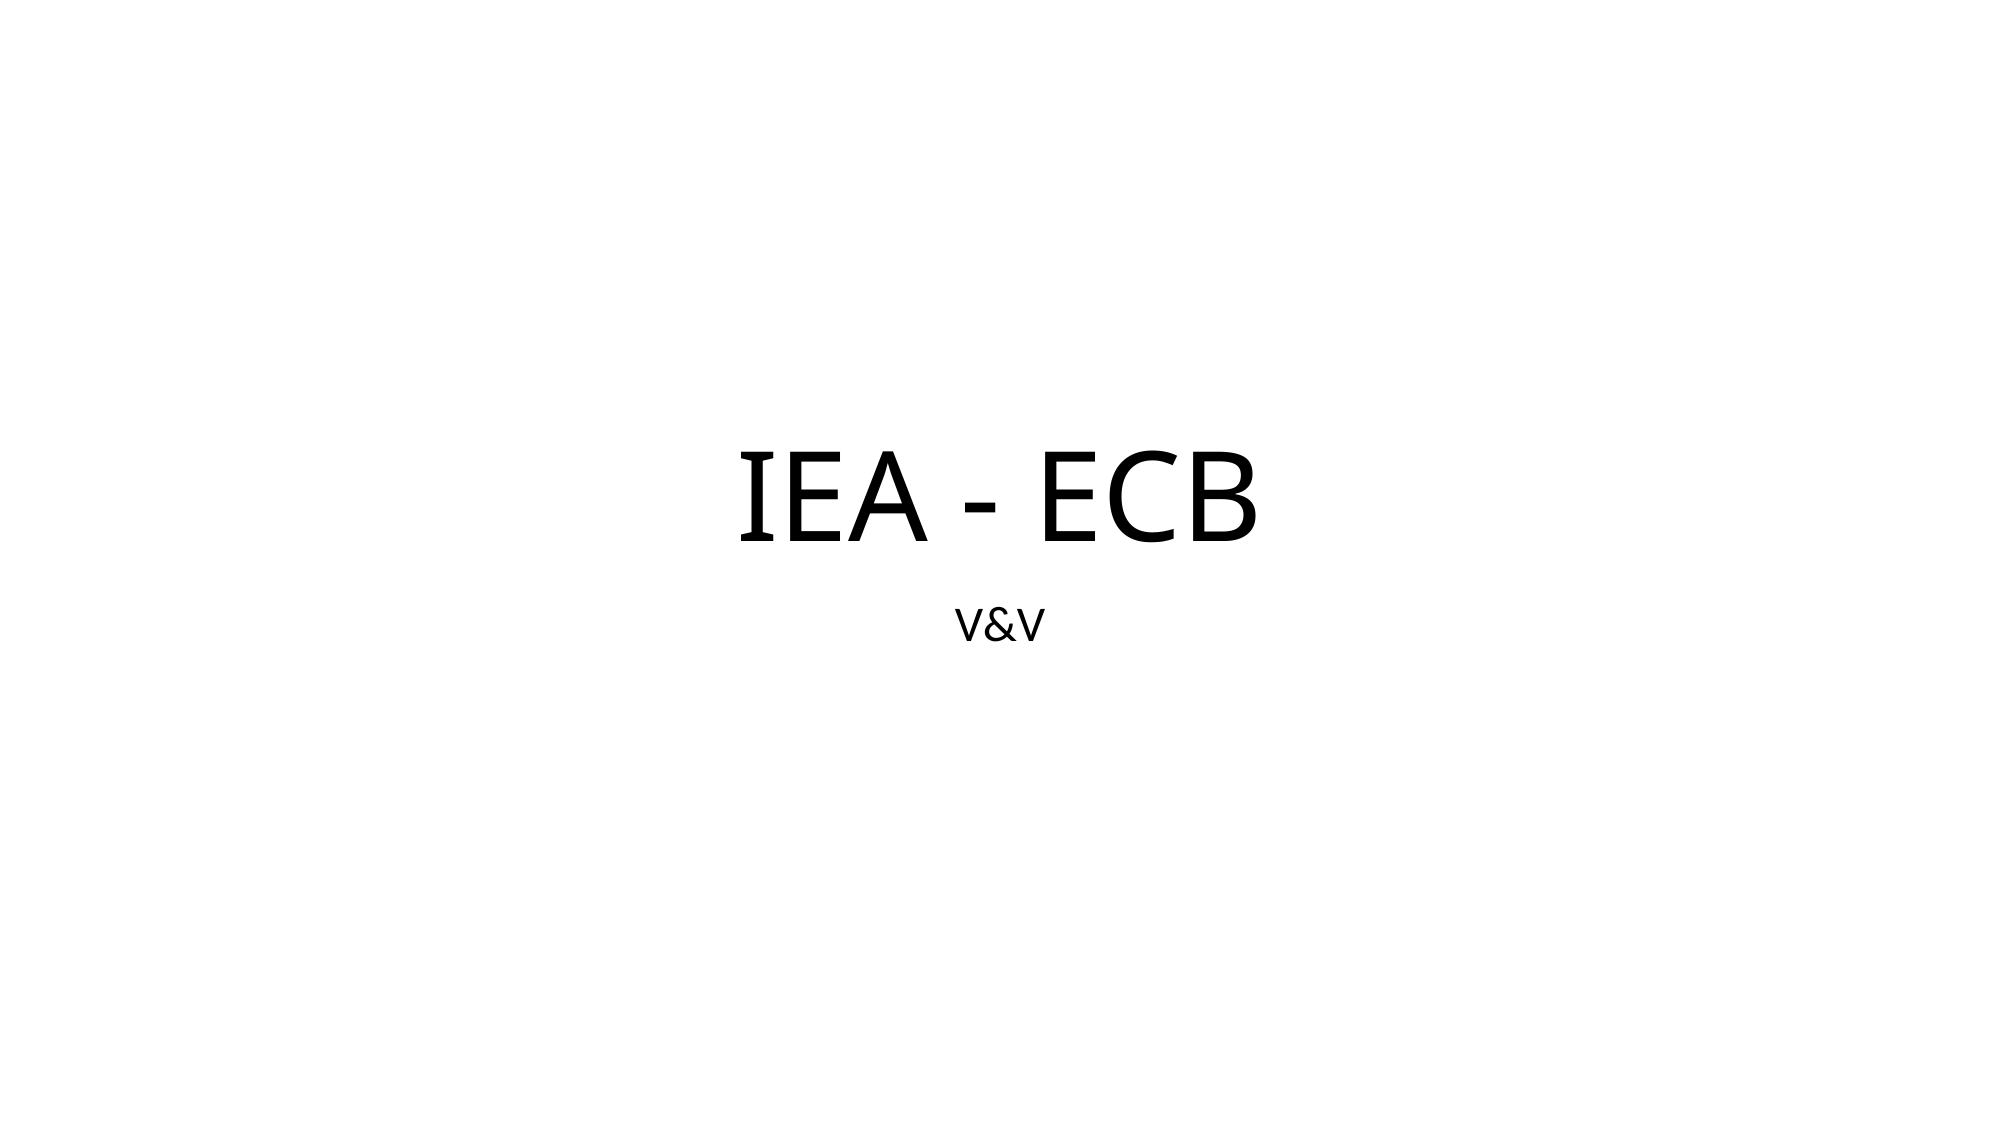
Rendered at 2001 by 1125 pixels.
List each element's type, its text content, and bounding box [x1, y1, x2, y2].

subtitle V&V [249, 590, 1750, 863]
title IEA - ECB [249, 184, 1750, 576]
